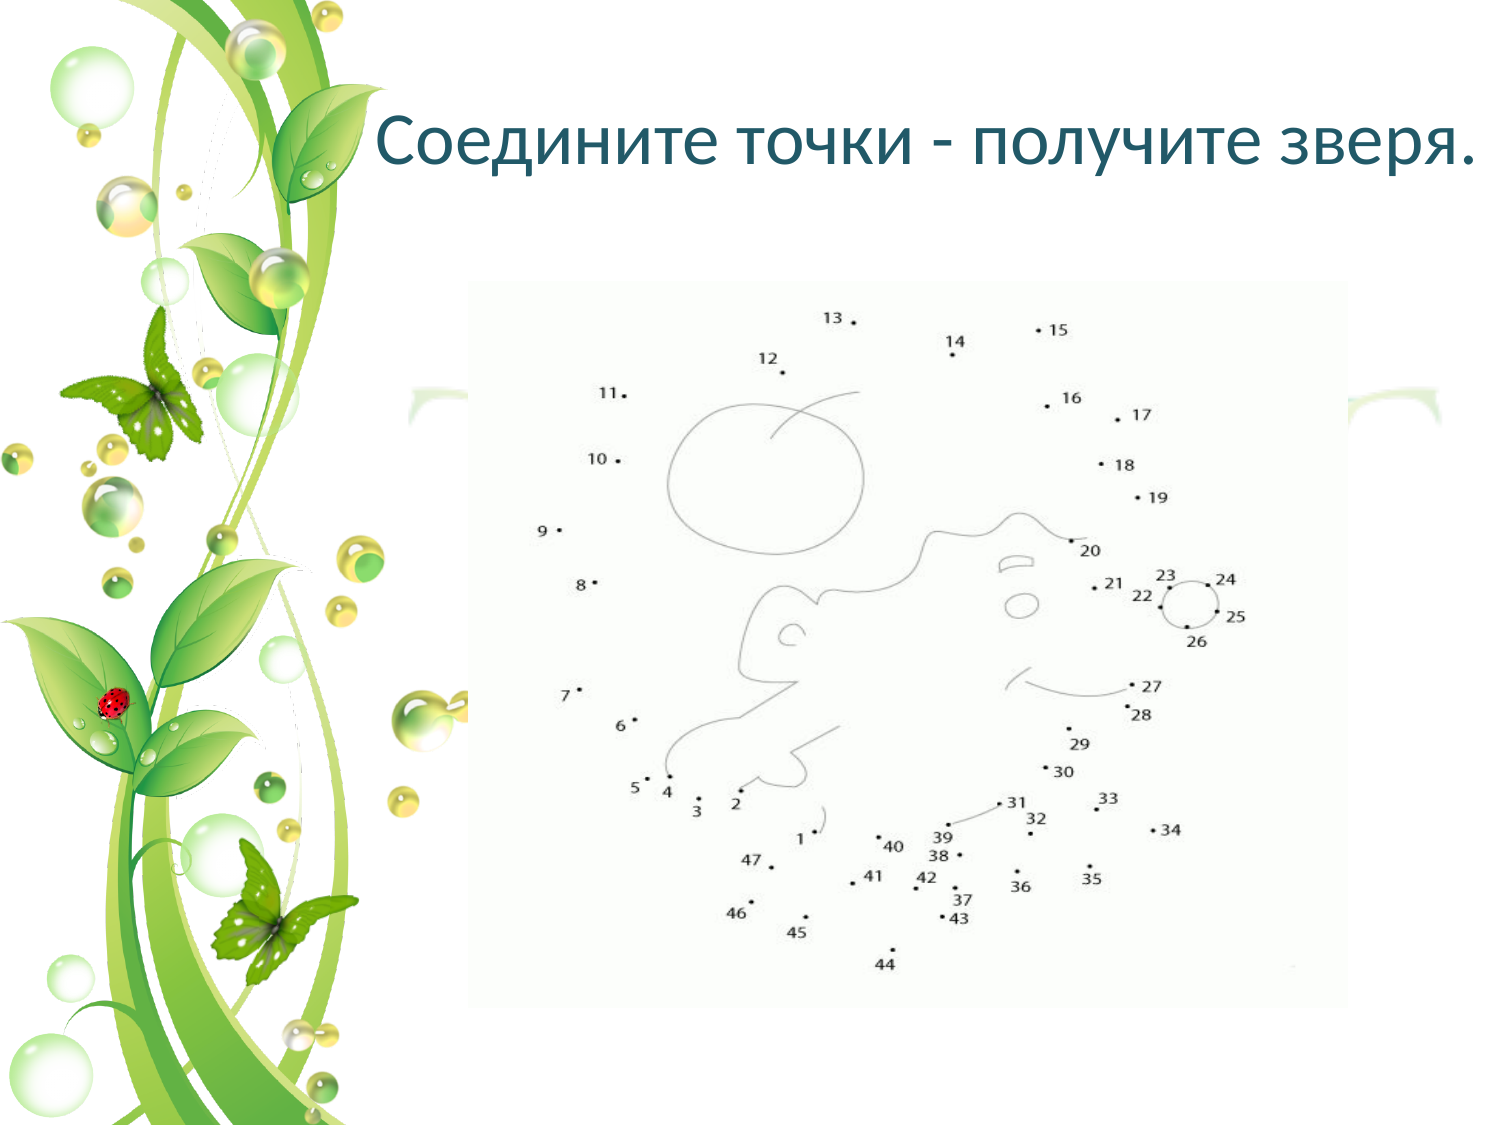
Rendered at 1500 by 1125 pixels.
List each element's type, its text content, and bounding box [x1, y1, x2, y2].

picture [0, 0, 1348, 1125]
text_box Соедините точки - получите зверя. [360, 81, 1494, 187]
